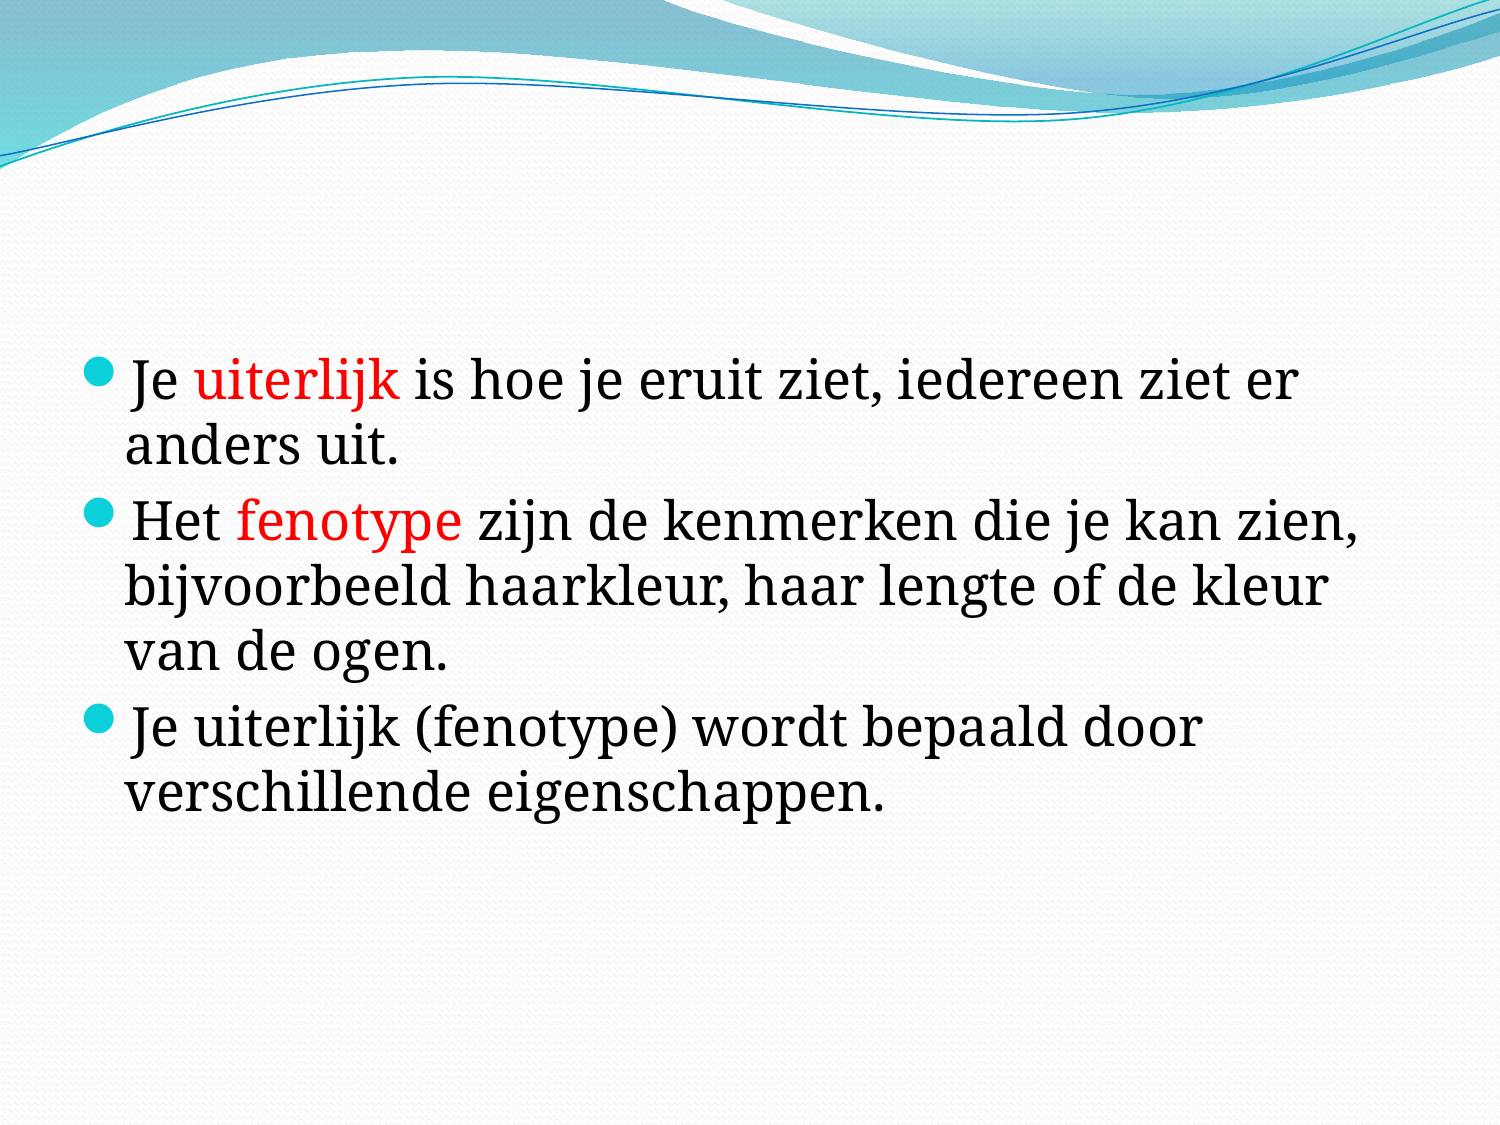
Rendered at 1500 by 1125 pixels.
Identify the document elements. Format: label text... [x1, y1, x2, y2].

list Je uiterlijk is hoe je eruit ziet, iedereen ziet er anders uit. Het fenotype zijn de kenmerken die je kan zien, bijvoorbeeld haarkleur, haar lengte of de kleur van de ogen. Je uiterlijk (fenotype) wordt bepaald door verschillende eigenschappen. [64, 338, 1415, 1059]
